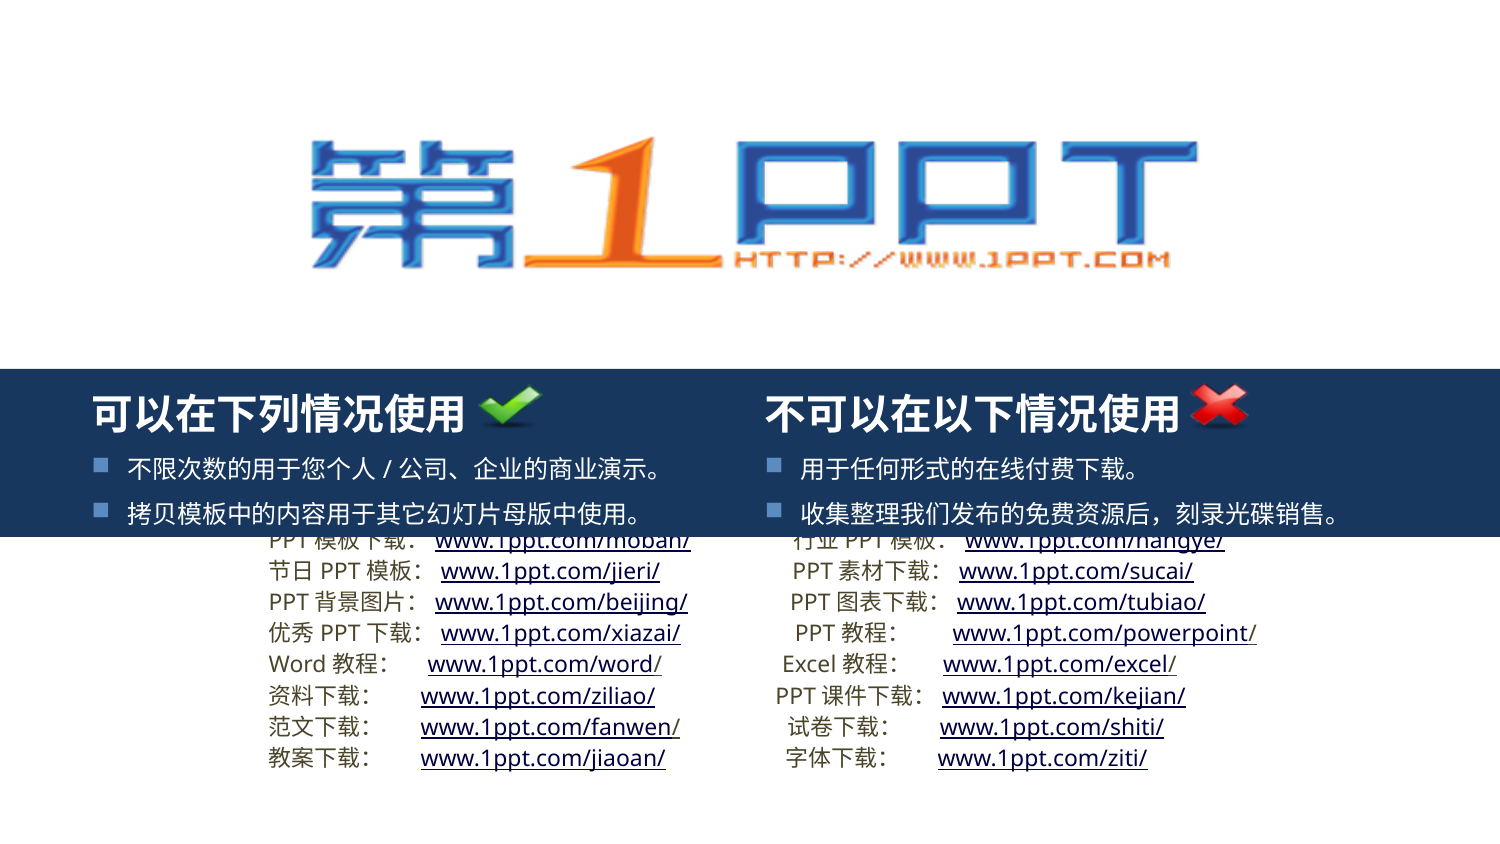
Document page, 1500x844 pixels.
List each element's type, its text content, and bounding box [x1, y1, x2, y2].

text_box PPT模板下载：www.1ppt.com/moban/ 行业PPT模板：www.1ppt.com/hangye/ 节日PPT模板：www.1ppt.com/jieri/ PPT素材下载：www.1ppt.com/sucai/ PPT背景图片：www.1ppt.com/beijing/ PPT图表下载：www.1ppt.com/tubiao/ 优秀PPT下载：www.1ppt.com/xiazai/ PPT教程： www.1ppt.com/powerpoint/ Word教程： www.1ppt.com/word/ Excel教程： www.1ppt.com/excel/ 资料下载： www.1ppt.com/ziliao/ PPT课件下载：www.1ppt.com/kejian/ 范文下载： www.1ppt.com/fanwen/ 试卷下载： www.1ppt.com/shiti/ 教案下载： www.1ppt.com/jiaoan/ 字体下载： www.1ppt.com/ziti/ [252, 572, 1315, 756]
text_box [1252, 368, 1500, 537]
picture [477, 380, 544, 430]
text_box 不可以在以下情况使用 用于任何形式的在线付费下载。 收集整理我们发布的免费资源后，刻录光碟销售。 [750, 381, 1424, 572]
text_box [0, 368, 477, 537]
text_box 可以在下列情况使用 不限次数的用于您个人/公司、企业的商业演示。 拷贝模板中的内容用于其它幻灯片母版中使用。 [76, 381, 750, 581]
picture [1186, 380, 1252, 430]
picture [134, 38, 1400, 369]
